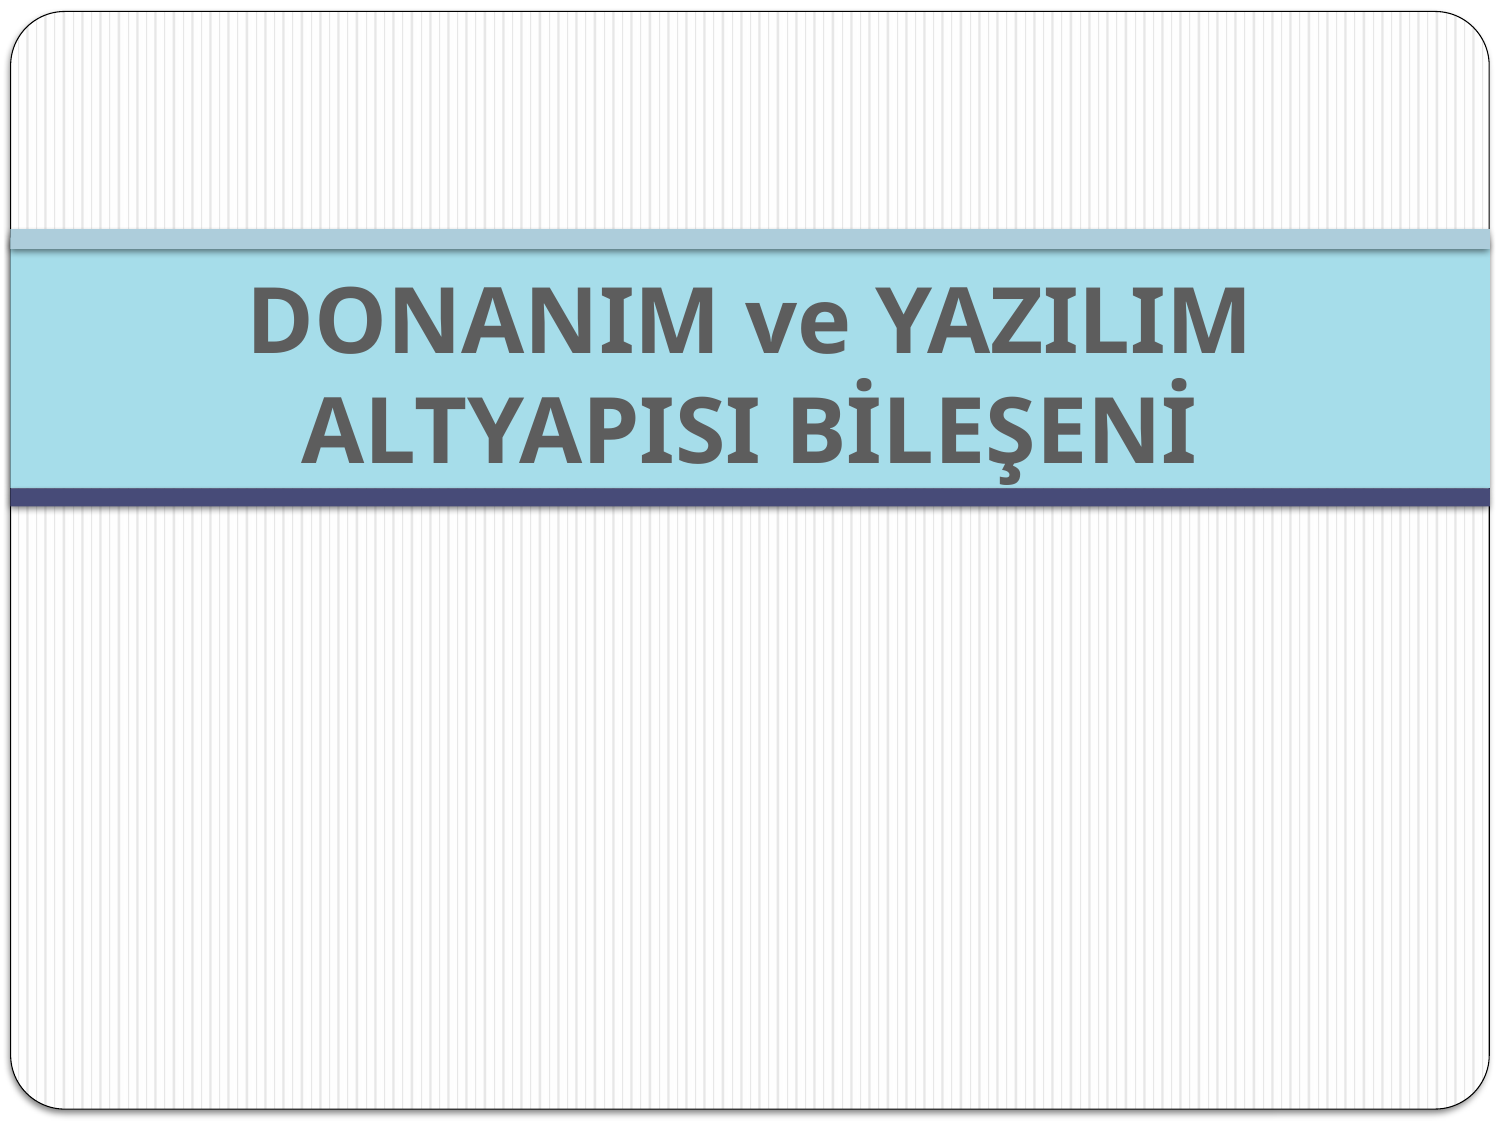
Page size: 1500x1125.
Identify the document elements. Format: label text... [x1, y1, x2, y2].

text_box DONANIM ve YAZILIM ALTYAPISI BİLEŞENİ [41, 254, 1459, 489]
